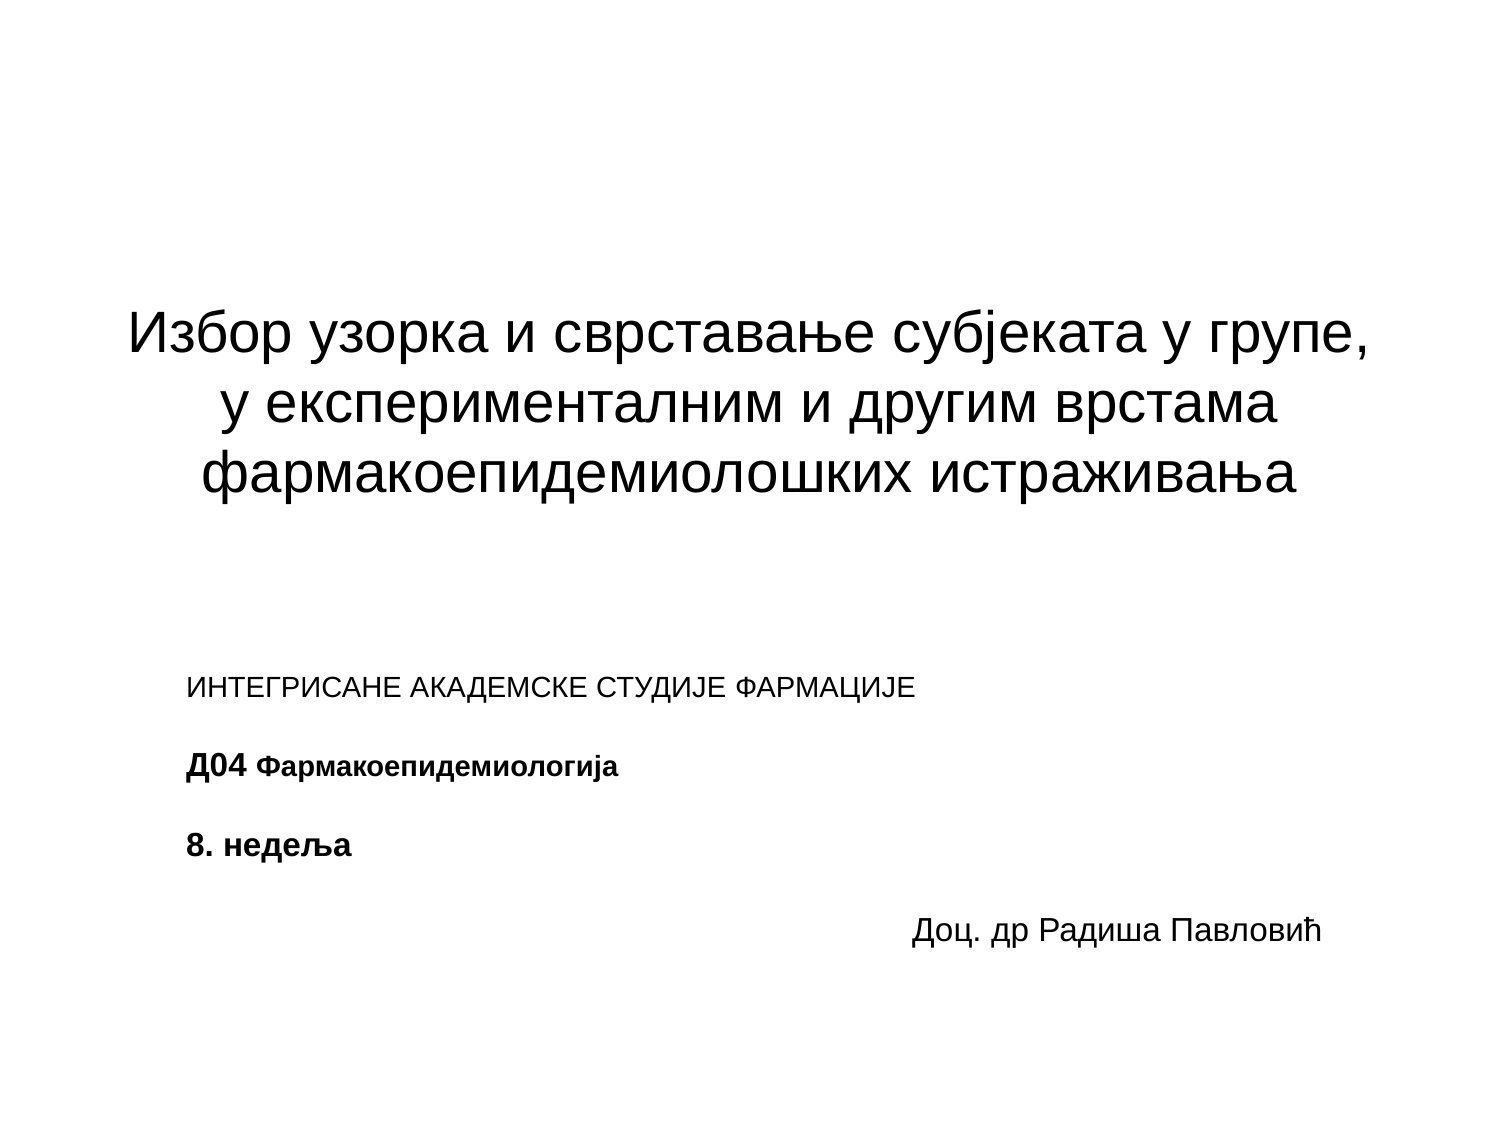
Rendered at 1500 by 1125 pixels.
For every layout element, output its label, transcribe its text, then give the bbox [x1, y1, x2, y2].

title Избор узорка и сврставање субјеката у групе, у експерименталним и другим врстама фармакоепидемиолошких истраживања [111, 238, 1388, 480]
text_box ИНТЕГРИСАНЕ АКАДЕМСКЕ СТУДИЈЕ ФАРМАЦИЈЕ Д04 Фармакоепидемиологија 8. недеља Доц. др Радиша Павловић [171, 661, 1338, 1071]
